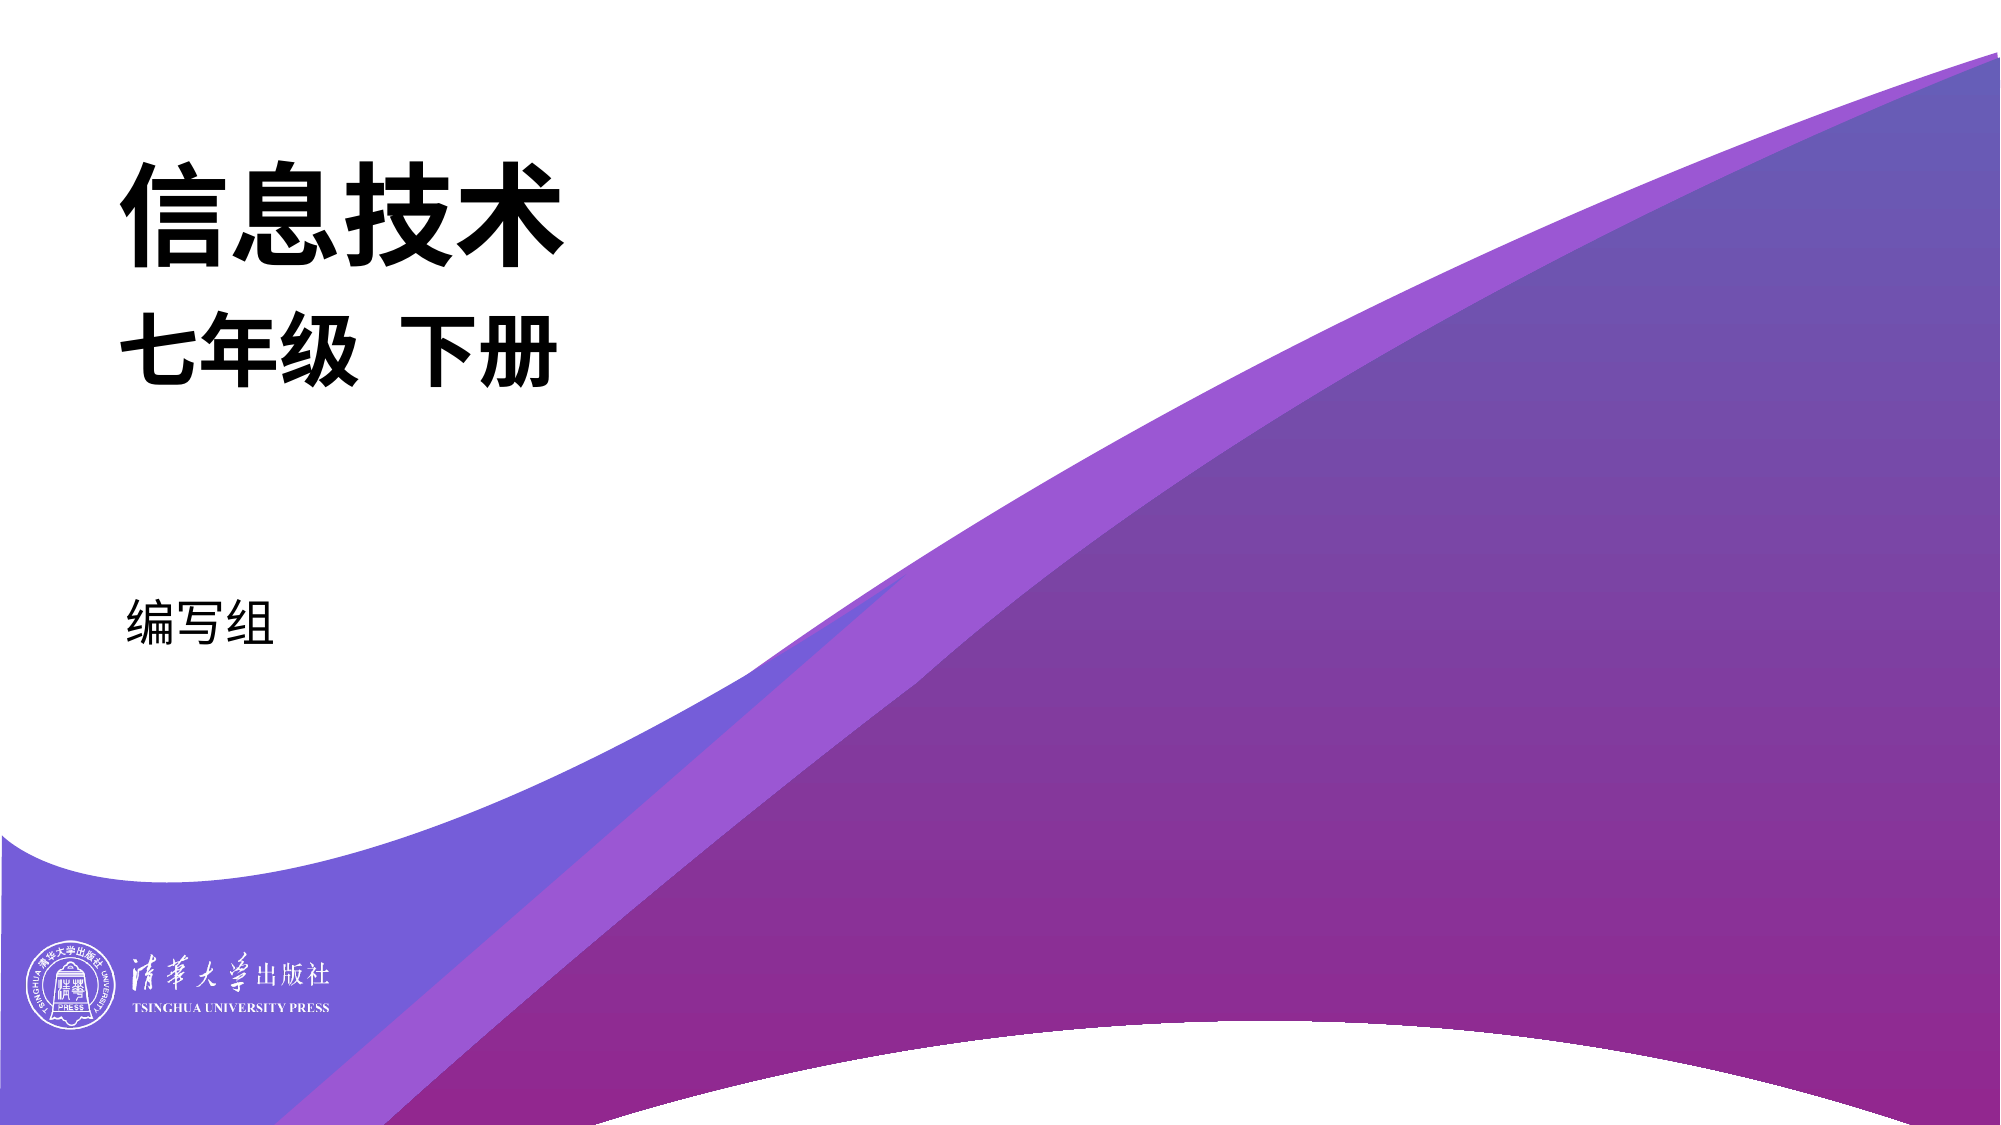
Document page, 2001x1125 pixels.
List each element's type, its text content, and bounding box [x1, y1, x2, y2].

subtitle 编写组 [110, 569, 856, 662]
text_box 信息技术 七年级 下册 [101, 108, 1188, 407]
picture [23, 940, 331, 1030]
